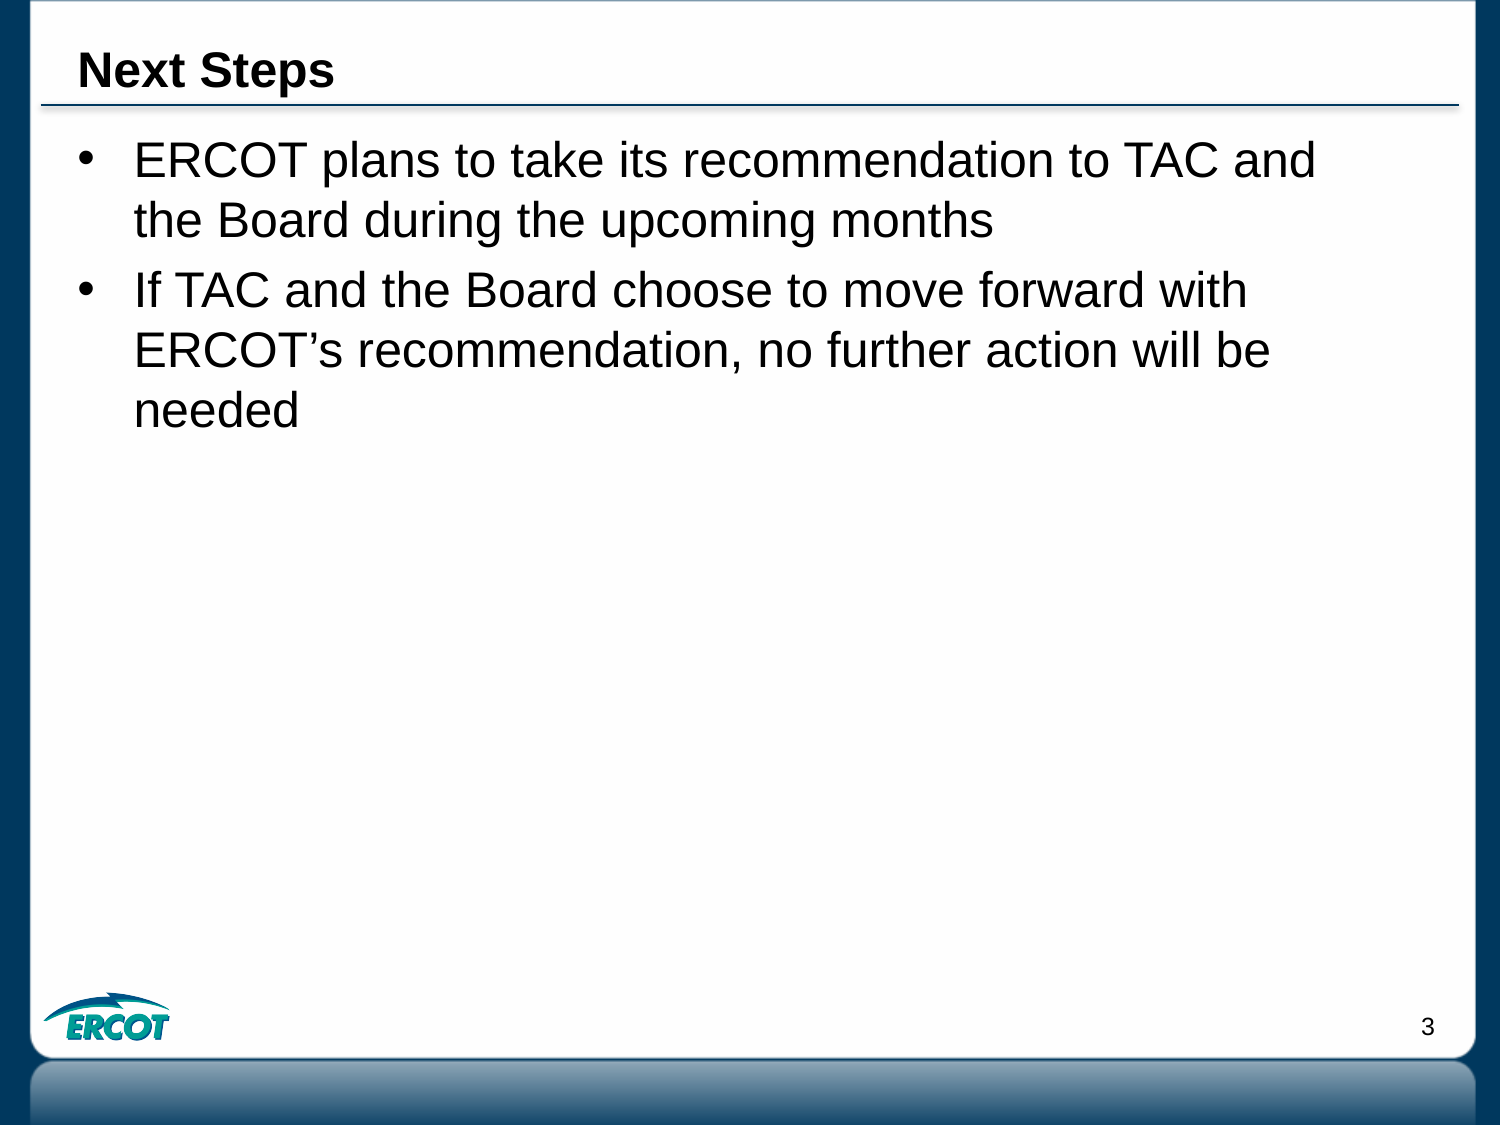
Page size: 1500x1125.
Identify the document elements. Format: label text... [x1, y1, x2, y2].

picture [0, 0, 1500, 1125]
list ERCOT plans to take its recommendation to TAC and the Board during the upcoming months If TAC and the Board choose to move forward with ERCOT’s recommendation, no further action will be needed [62, 120, 1413, 902]
title Next Steps [62, 29, 1450, 106]
